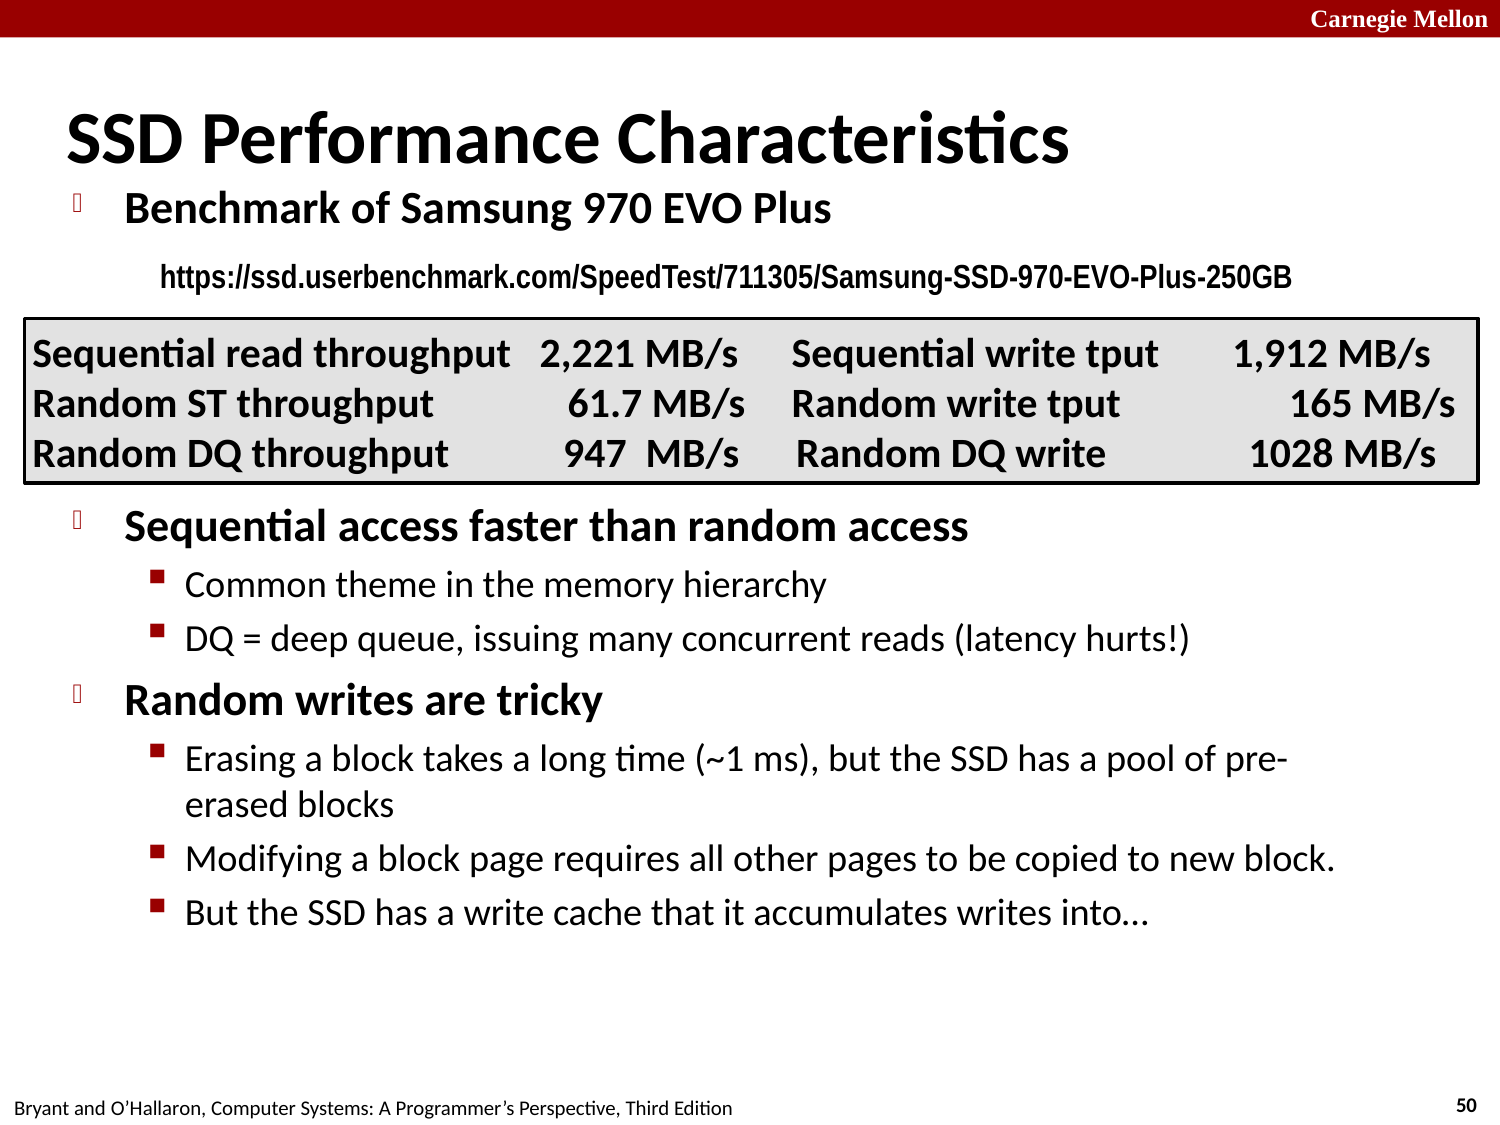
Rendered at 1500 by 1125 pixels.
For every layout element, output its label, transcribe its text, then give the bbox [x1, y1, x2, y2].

list Benchmark of Samsung 970 EVO Plus Sequential access faster than random access Common theme in the memory hierarchy DQ = deep queue, issuing many concurrent reads (latency hurts!) Random writes are tricky Erasing a block takes a long time (~1 ms), but the SSD has a pool of pre-erased blocks Modifying a block page requires all other pages to be copied to new block. But the SSD has a write cache that it accumulates writes into… [64, 169, 1361, 318]
text_box https://ssd.userbenchmark.com/SpeedTest/711305/Samsung-SSD-970-EVO-Plus-250GB [152, 247, 1500, 303]
list Benchmark of Samsung 970 EVO Plus Sequential access faster than random access Common theme in the memory hierarchy DQ = deep queue, issuing many concurrent reads (latency hurts!) Random writes are tricky Erasing a block takes a long time (~1 ms), but the SSD has a pool of pre-erased blocks Modifying a block page requires all other pages to be copied to new block. But the SSD has a write cache that it accumulates writes into… [64, 483, 1361, 951]
slide_number 50 [1448, 1084, 1488, 1123]
title SSD Performance Characteristics [58, 70, 1305, 197]
text_box Sequential read throughput 2,221 MB/s Sequential write tput 1,912 MB/s Random ST throughput 61.7 MB/s Random write tput 165 MB/s Random DQ throughput 947 MB/s Random DQ write 1028 MB/s [24, 318, 1479, 483]
